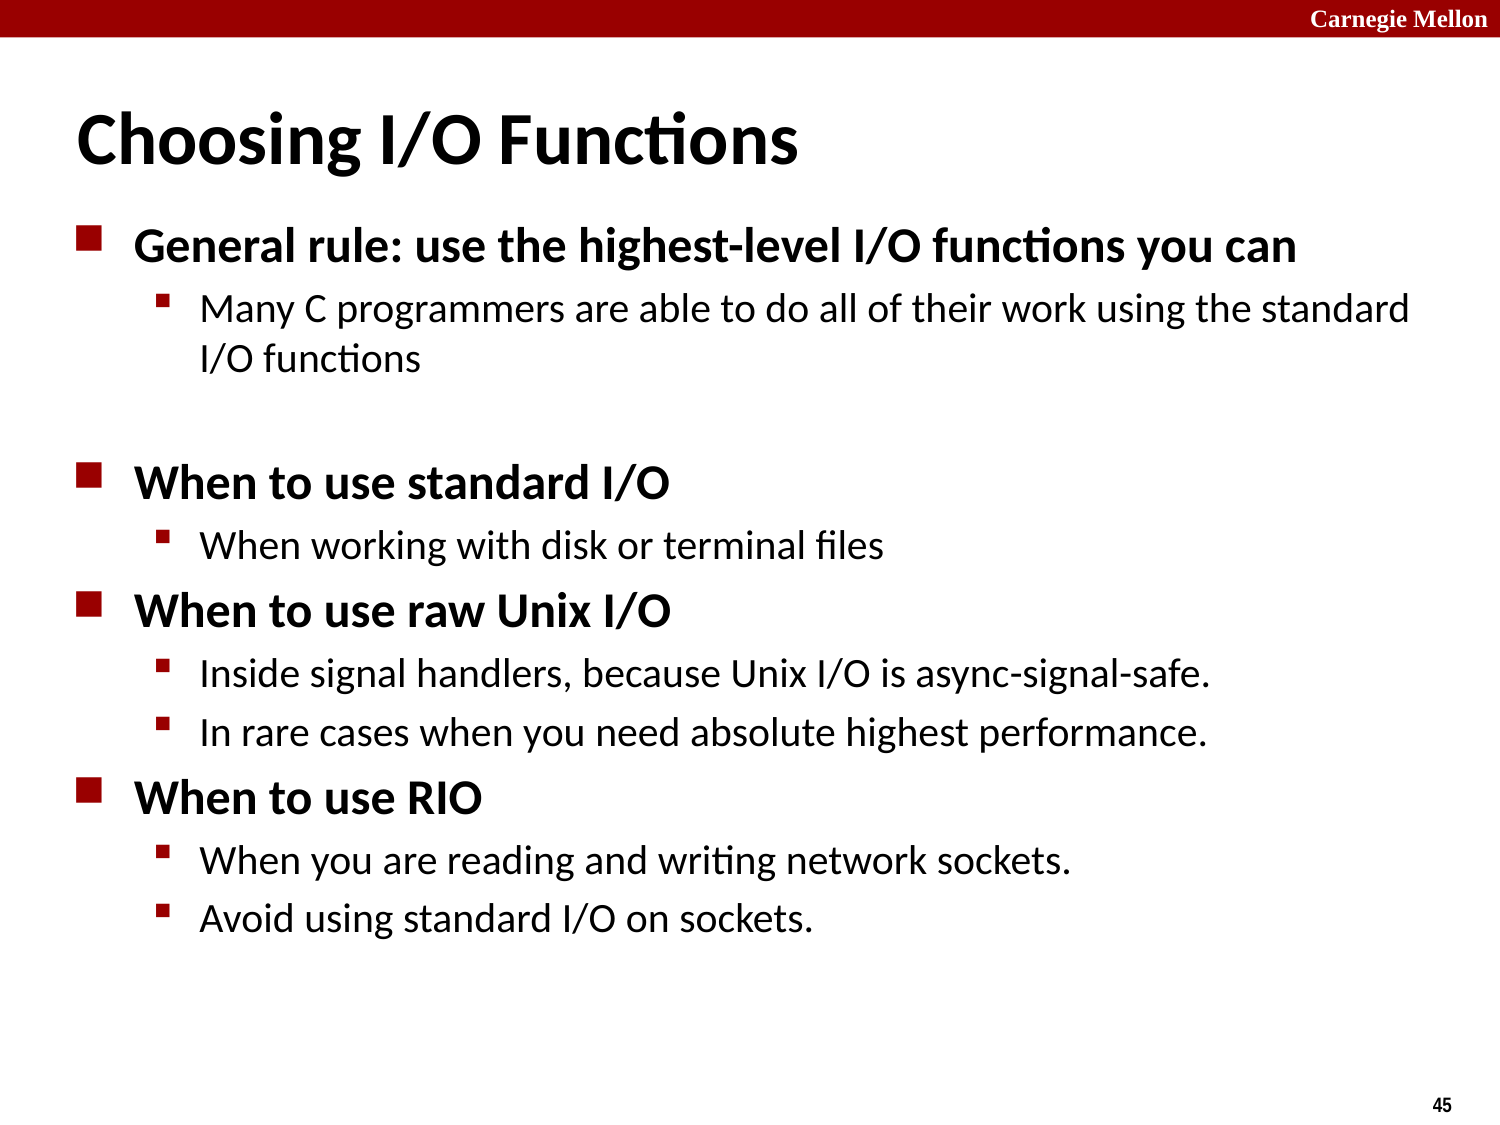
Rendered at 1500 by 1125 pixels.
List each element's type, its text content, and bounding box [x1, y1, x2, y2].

list General rule: use the highest-level I/O functions you can Many C programmers are able to do all of their work using the standard I/O functions When to use standard I/O When working with disk or terminal files When to use raw Unix I/O Inside signal handlers, because Unix I/O is async-signal-safe. In rare cases when you need absolute highest performance. When to use RIO When you are reading and writing network sockets. Avoid using standard I/O on sockets. [62, 205, 1453, 1063]
title Choosing I/O Functions [62, 87, 1192, 182]
